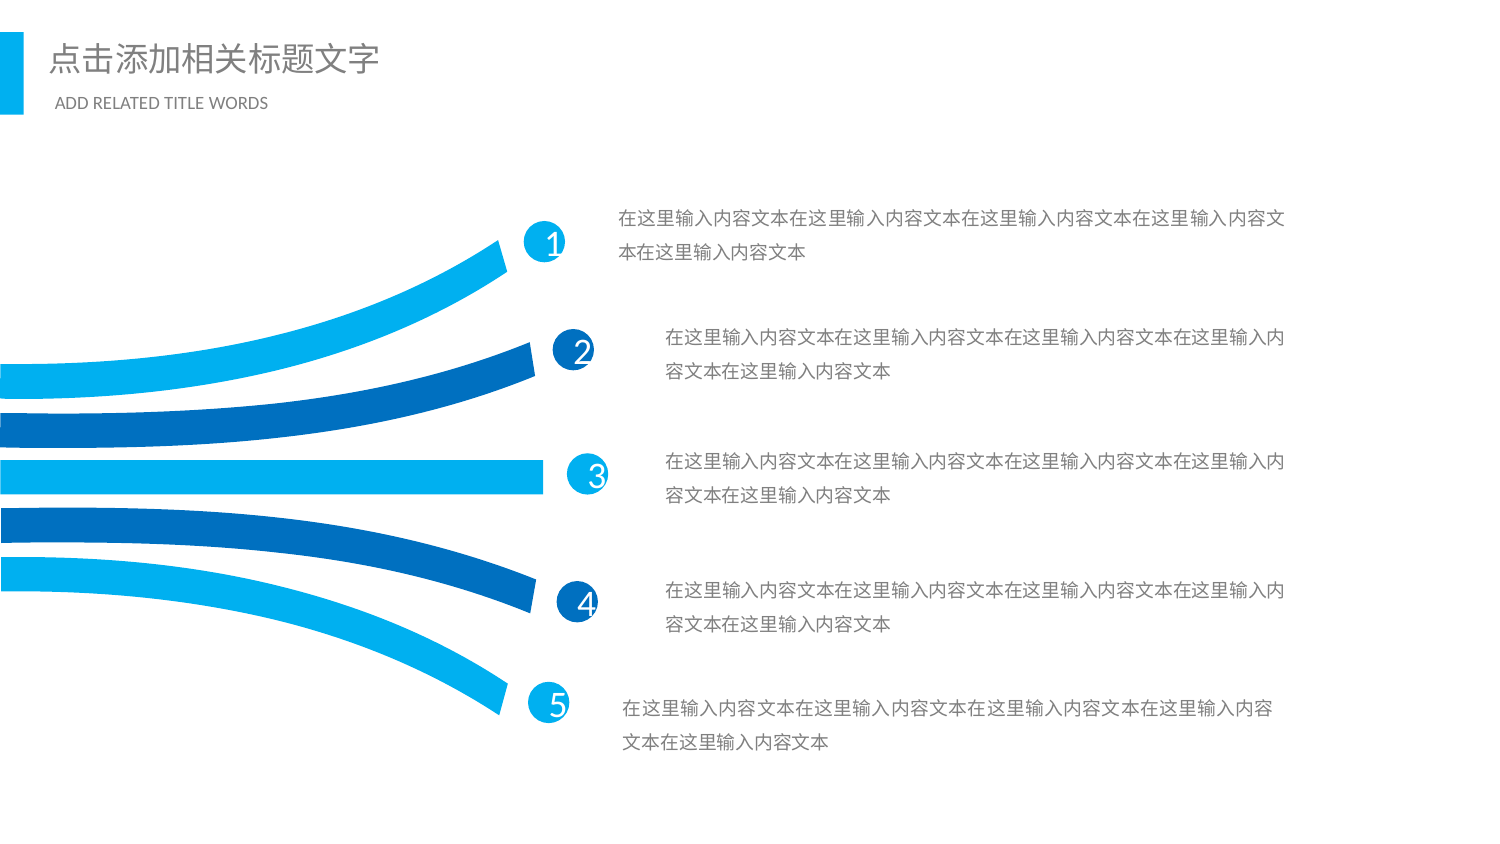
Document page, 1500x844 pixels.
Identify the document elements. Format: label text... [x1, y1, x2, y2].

text_box [0, 191, 643, 759]
text_box 5 [525, 679, 572, 726]
text_box [0, 342, 536, 448]
text_box 2 [550, 326, 597, 373]
text_box [1, 507, 537, 614]
text_box 在这里输入内容文本在这里输入内容文本在这里输入内容文本在这里输入内容文本在这里输入内容文本 [650, 560, 1300, 643]
text_box 在这里输入内容文本在这里输入内容文本在这里输入内容文本在这里输入内容文本在这里输入内容文本 [608, 678, 1289, 761]
text_box 在这里输入内容文本在这里输入内容文本在这里输入内容文本在这里输入内容文本在这里输入内容文本 [650, 307, 1300, 390]
text_box 在这里输入内容文本在这里输入内容文本在这里输入内容文本在这里输入内容文本在这里输入内容文本 [650, 431, 1300, 514]
text_box 3 [564, 451, 611, 497]
text_box [1, 557, 508, 716]
text_box 1 [521, 218, 568, 265]
text_box 在这里输入内容文本在这里输入内容文本在这里输入内容文本在这里输入内容文本在这里输入内容文本 [603, 188, 1300, 271]
text_box 4 [554, 578, 601, 625]
text_box [0, 240, 508, 399]
